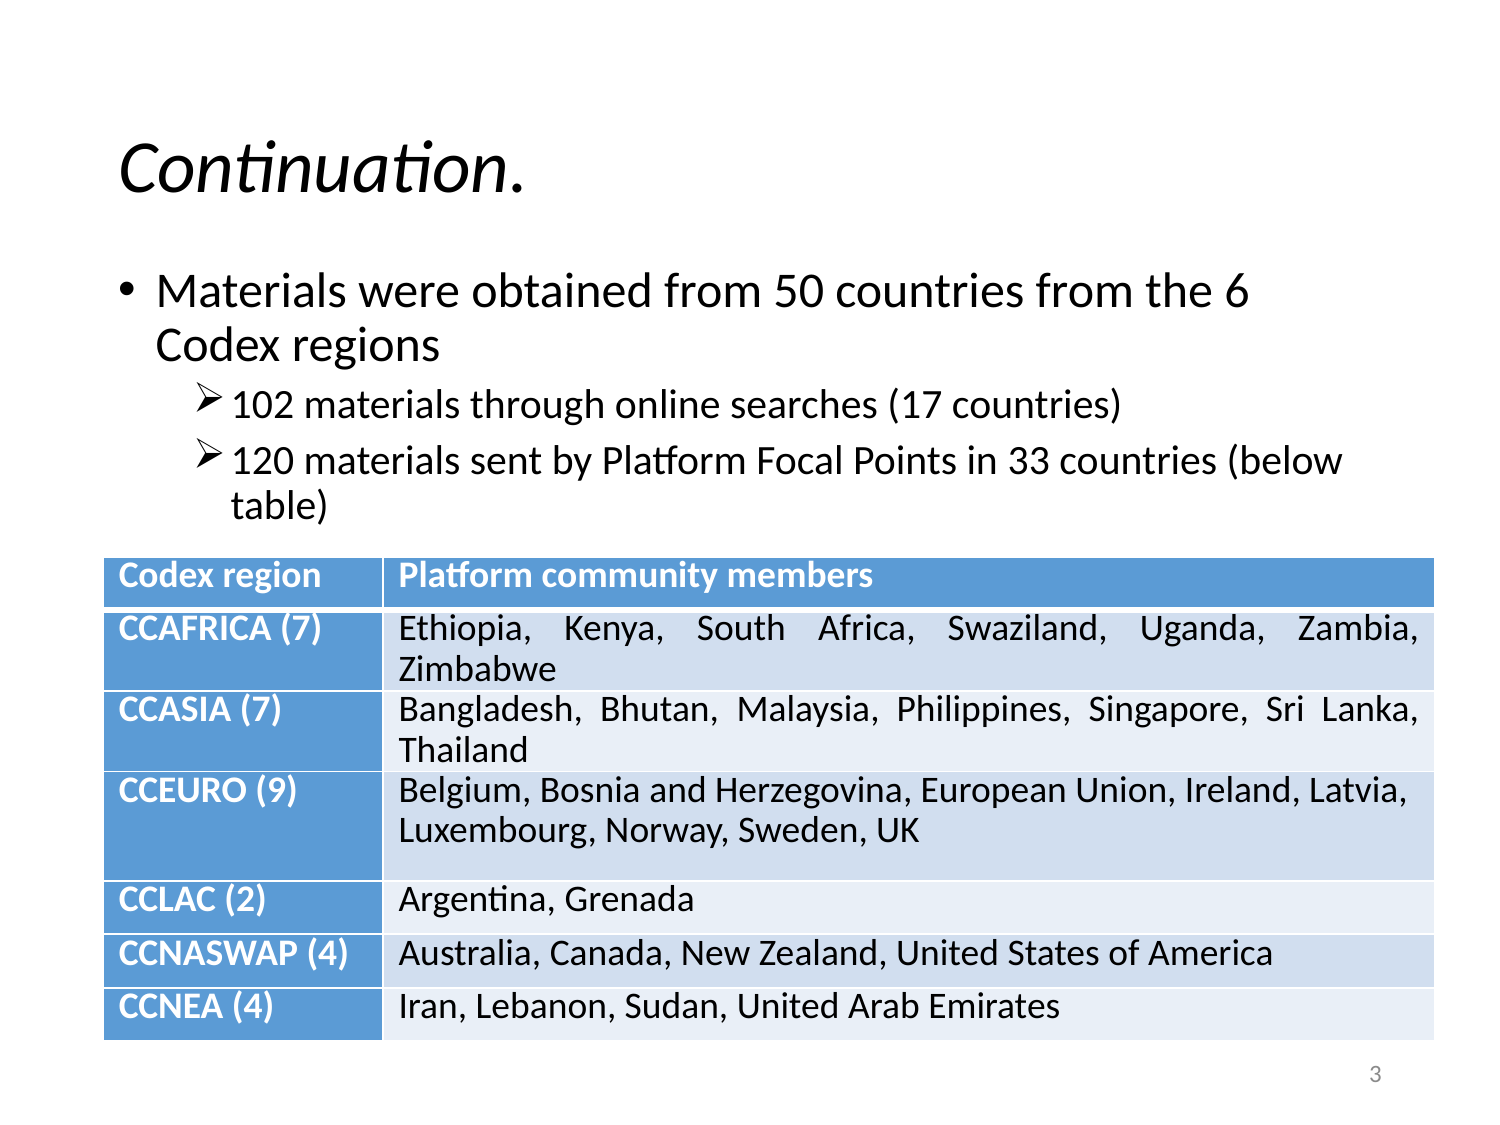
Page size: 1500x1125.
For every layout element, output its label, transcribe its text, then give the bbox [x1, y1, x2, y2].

table_cell Bangladesh, Bhutan, Malaysia, Philippines, Singapore, Sri Lanka, Thailand [384, 692, 1434, 771]
table_cell CCASIA (7) [104, 692, 382, 771]
table_cell Belgium, Bosnia and Herzegovina, European Union, Ireland, Latvia, Luxembourg, Norway, Sweden, UK [384, 772, 1434, 880]
table_cell Argentina, Grenada [384, 882, 1434, 933]
table_cell Ethiopia, Kenya, South Africa, Swaziland, Uganda, Zambia, Zimbabwe [384, 613, 1434, 690]
table_cell Australia, Canada, New Zealand, United States of America [384, 935, 1434, 987]
table_cell CCAFRICA (7) [104, 613, 382, 690]
table_cell Iran, Lebanon, Sudan, United Arab Emirates [384, 989, 1434, 1040]
title Continuation. [103, 59, 1397, 256]
table_cell CCEURO (9) [104, 772, 382, 880]
table_header Platform community members [384, 558, 1434, 607]
table_header Codex region [104, 558, 382, 607]
table_cell CCNEA (4) [104, 989, 382, 1040]
list Materials were obtained from 50 countries from the 6 Codex regions 102 materials through online searches (17 countries) 120 materials sent by Platform Focal Points in 33 countries (below table) [103, 256, 1397, 556]
table_cell CCNASWAP (4) [104, 935, 382, 987]
table_cell CCLAC (2) [104, 882, 382, 933]
slide_number 3 [1059, 1042, 1397, 1103]
